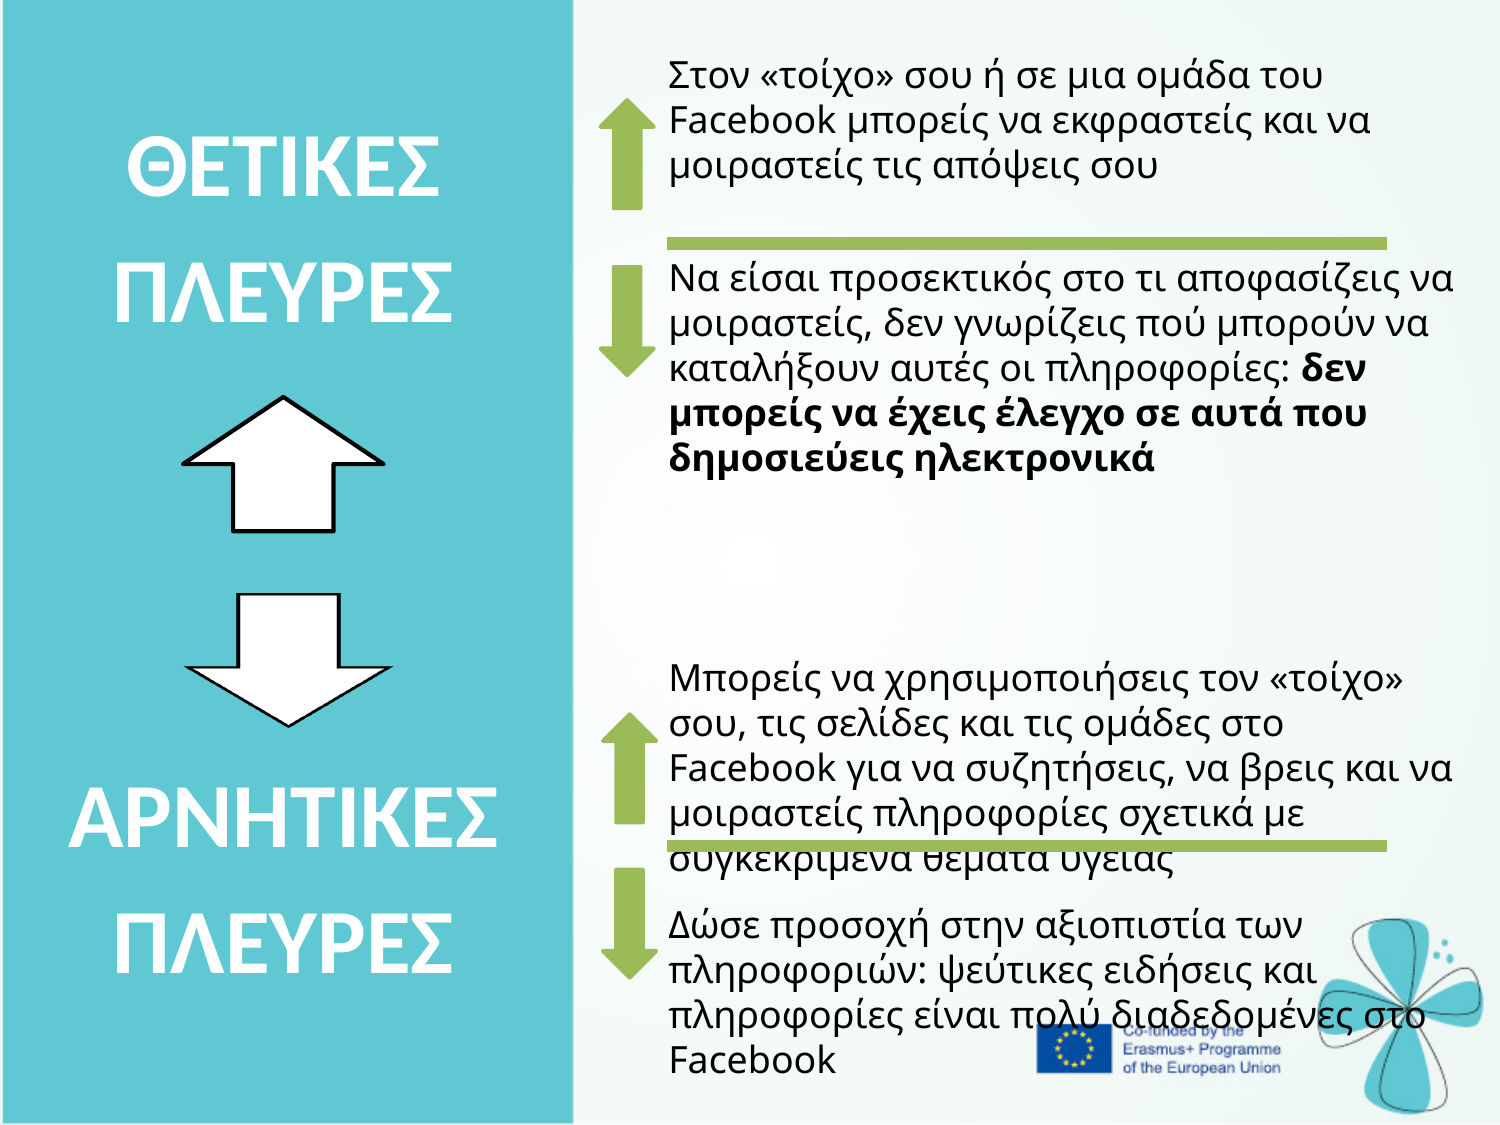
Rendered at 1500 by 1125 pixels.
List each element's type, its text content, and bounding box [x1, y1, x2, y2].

text_box [601, 867, 658, 980]
table_header ΑΡΝΗΤΙΚΕΣ ΠΛΕΥΡΕΣ [52, 765, 515, 1039]
table_header ΘΕΤΙΚΕΣ ΠΛΕΥΡΕΣ [52, 114, 515, 346]
picture [0, 0, 1500, 1125]
text_box Στον «τοίχο» σου ή σε μια ομάδα του Facebook μπορείς να εκφραστείς και να μοιραστείς τις απόψεις σου Να είσαι προσεκτικός στο τι αποφασίζεις να μοιραστείς, δεν γνωρίζεις πού μπορούν να καταλήξουν αυτές οι πληροφορίες: δεν μπορείς να έχεις έλεγχο σε αυτά που δημοσιεύεις ηλεκτρονικά Μπορείς να χρησιμοποιήσεις τον «τοίχο» σου, τις σελίδες και τις ομάδες στο Facebook για να συζητήσεις, να βρεις και να μοιραστείς πληροφορίες σχετικά με συγκεκριμένα θέματα υγείας Δώσε προσοχή στην αξιοπιστία των πληροφοριών: ψεύτικες ειδήσεις και πληροφορίες είναι πολύ διαδεδομένες στο Facebook [653, 43, 1477, 1089]
text_box [598, 98, 656, 211]
text_box [601, 712, 658, 825]
text_box [180, 395, 386, 534]
text_box [598, 265, 656, 378]
